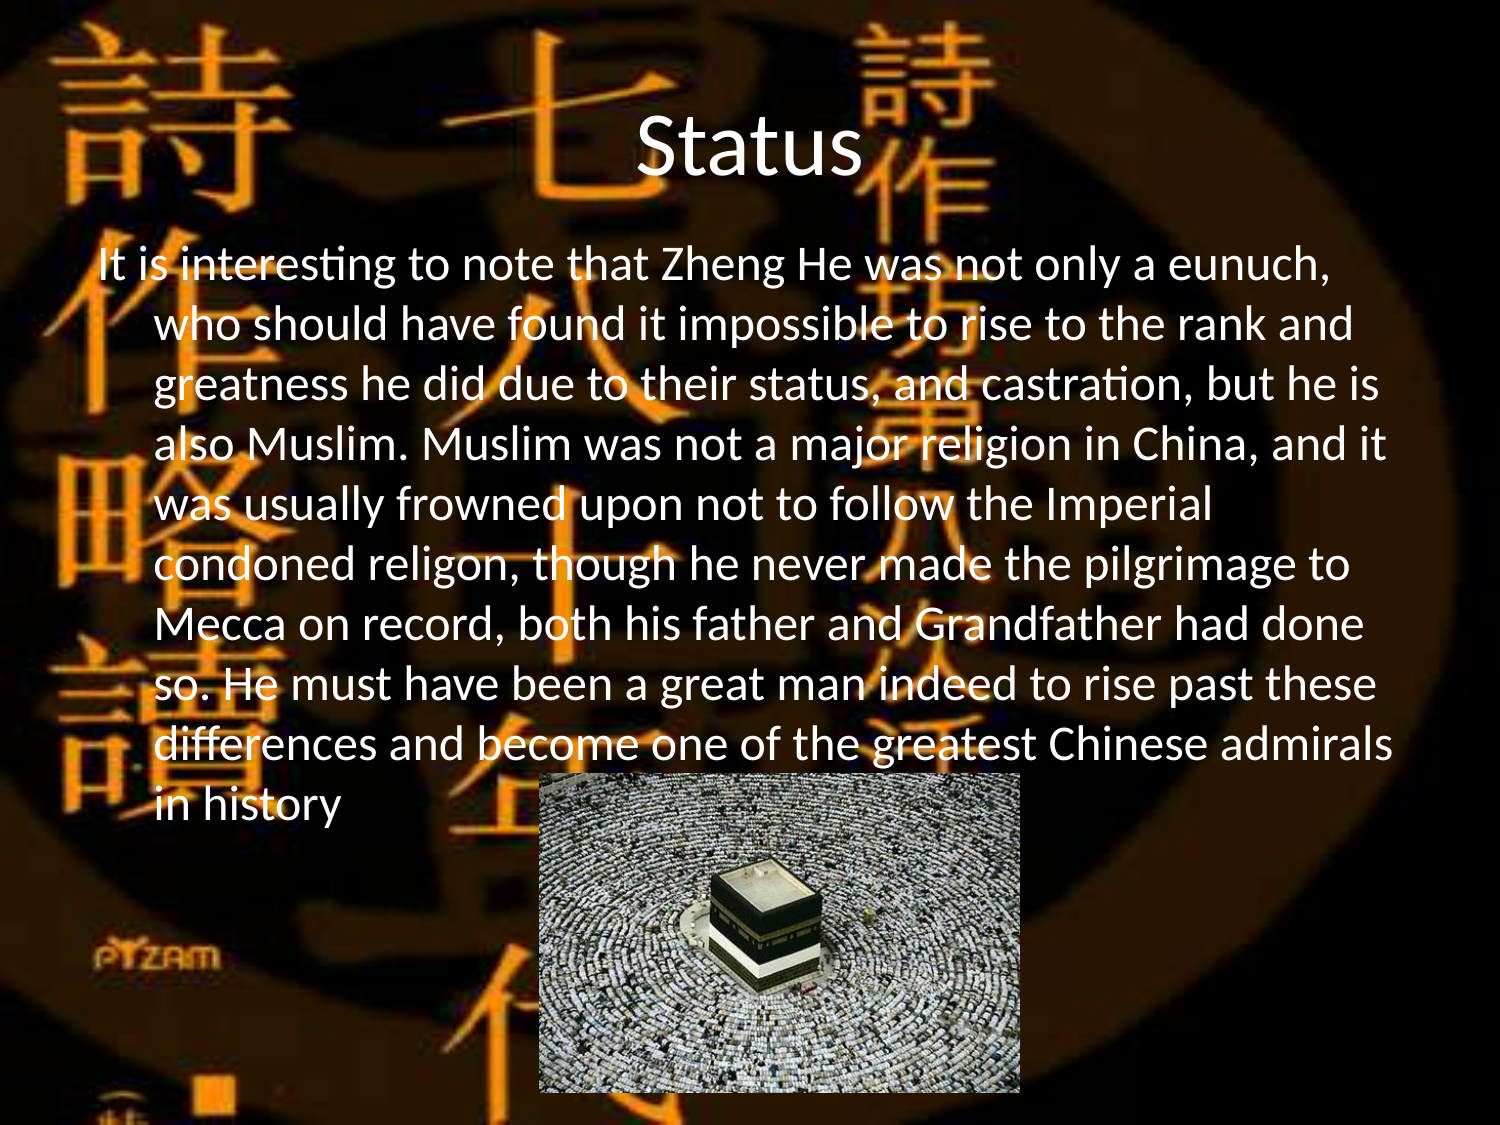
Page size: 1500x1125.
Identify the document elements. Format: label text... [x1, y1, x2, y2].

list It is interesting to note that Zheng He was not only a eunuch, who should have found it impossible to rise to the rank and greatness he did due to their status, and castration, but he is also Muslim. Muslim was not a major religion in China, and it was usually frowned upon not to follow the Imperial condoned religon, though he never made the pilgrimage to Mecca on record, both his father and Grandfather had done so. He must have been a great man indeed to rise past these differences and become one of the greatest Chinese admirals in history [82, 222, 1432, 966]
picture [0, 0, 1500, 1125]
title Status [75, 45, 1425, 233]
